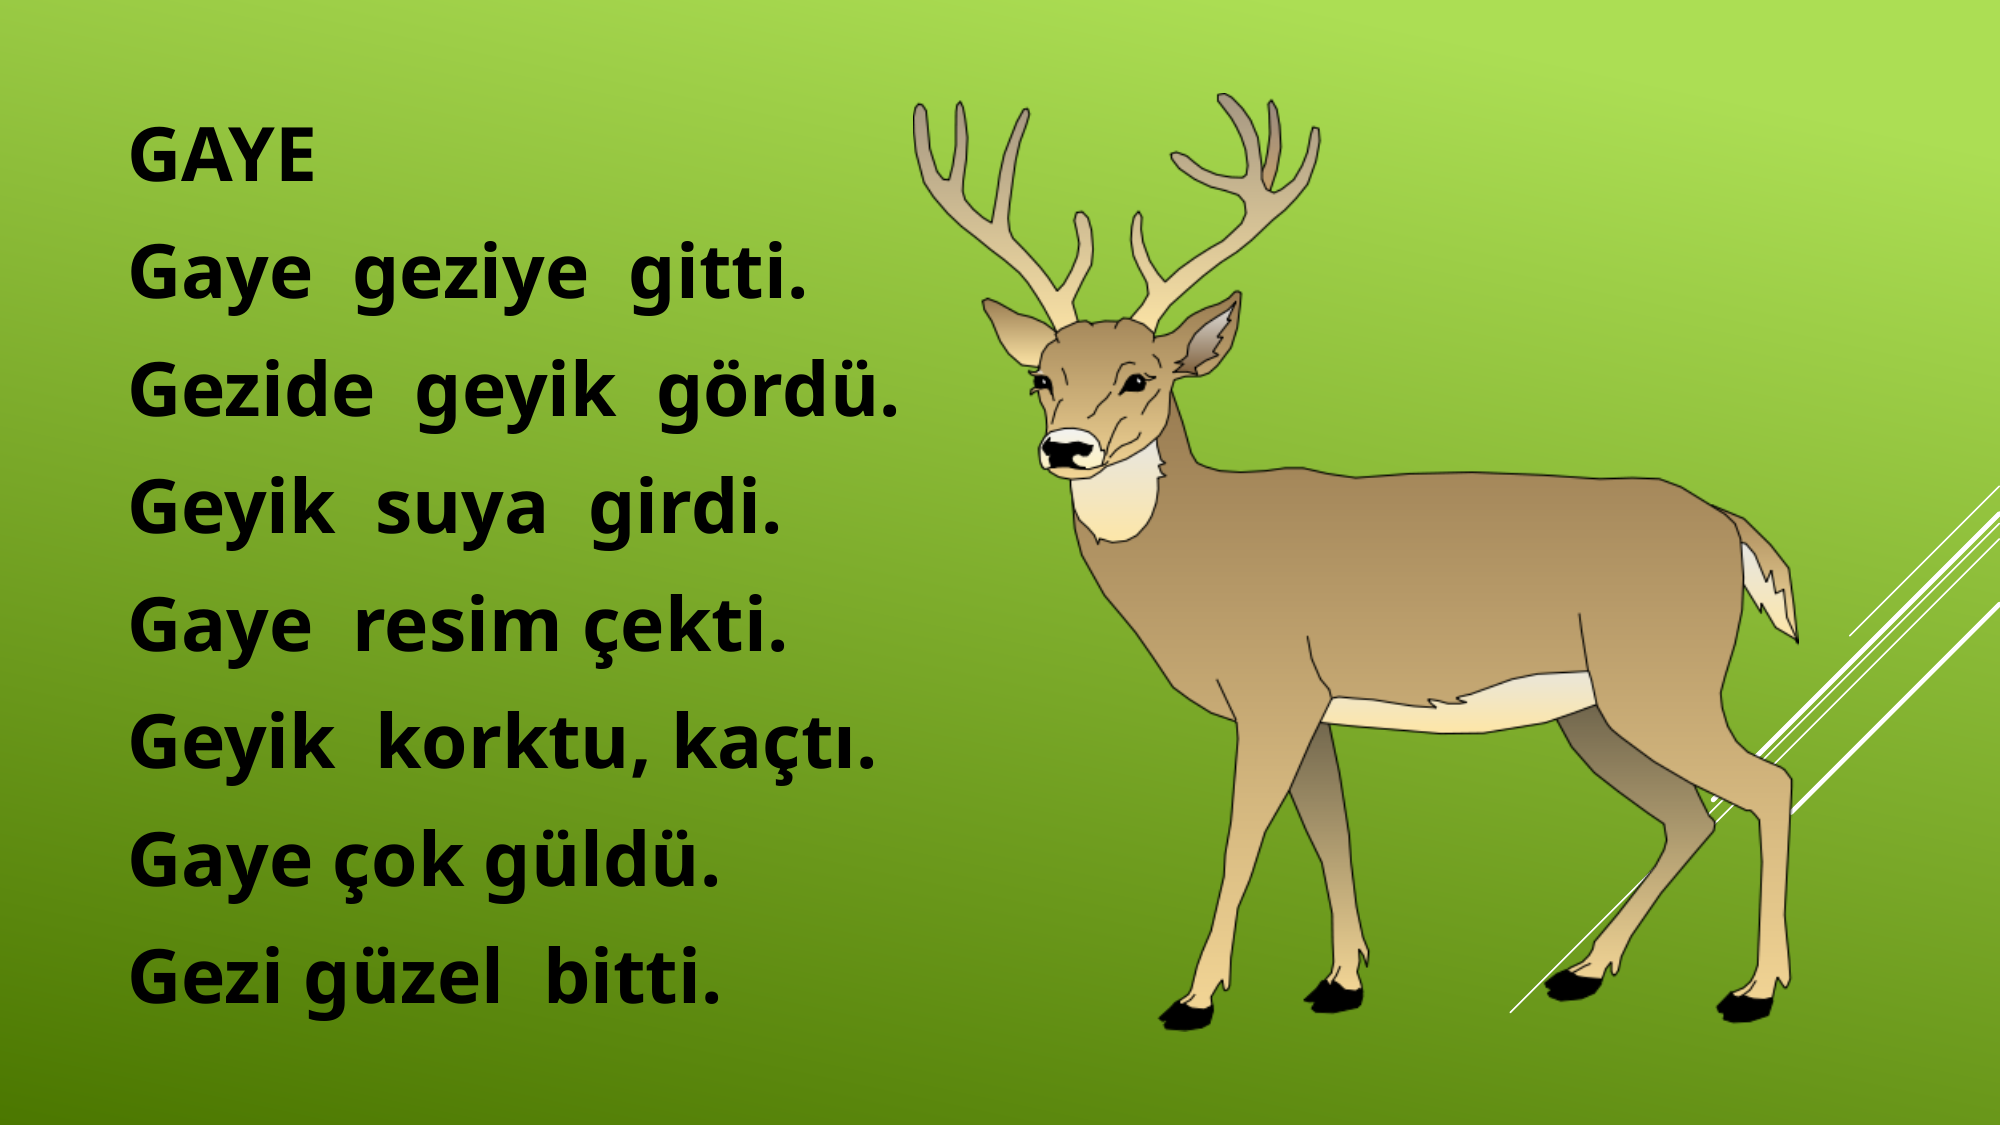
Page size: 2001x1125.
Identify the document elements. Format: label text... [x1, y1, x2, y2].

picture [913, 93, 1799, 1032]
list GAYE Gaye geziye gitti. Gezide geyik gördü. Geyik suya girdi. Gaye resim çekti. Geyik korktu, kaçtı. Gaye çok güldü. Gezi güzel bitti. [112, 45, 1166, 1080]
